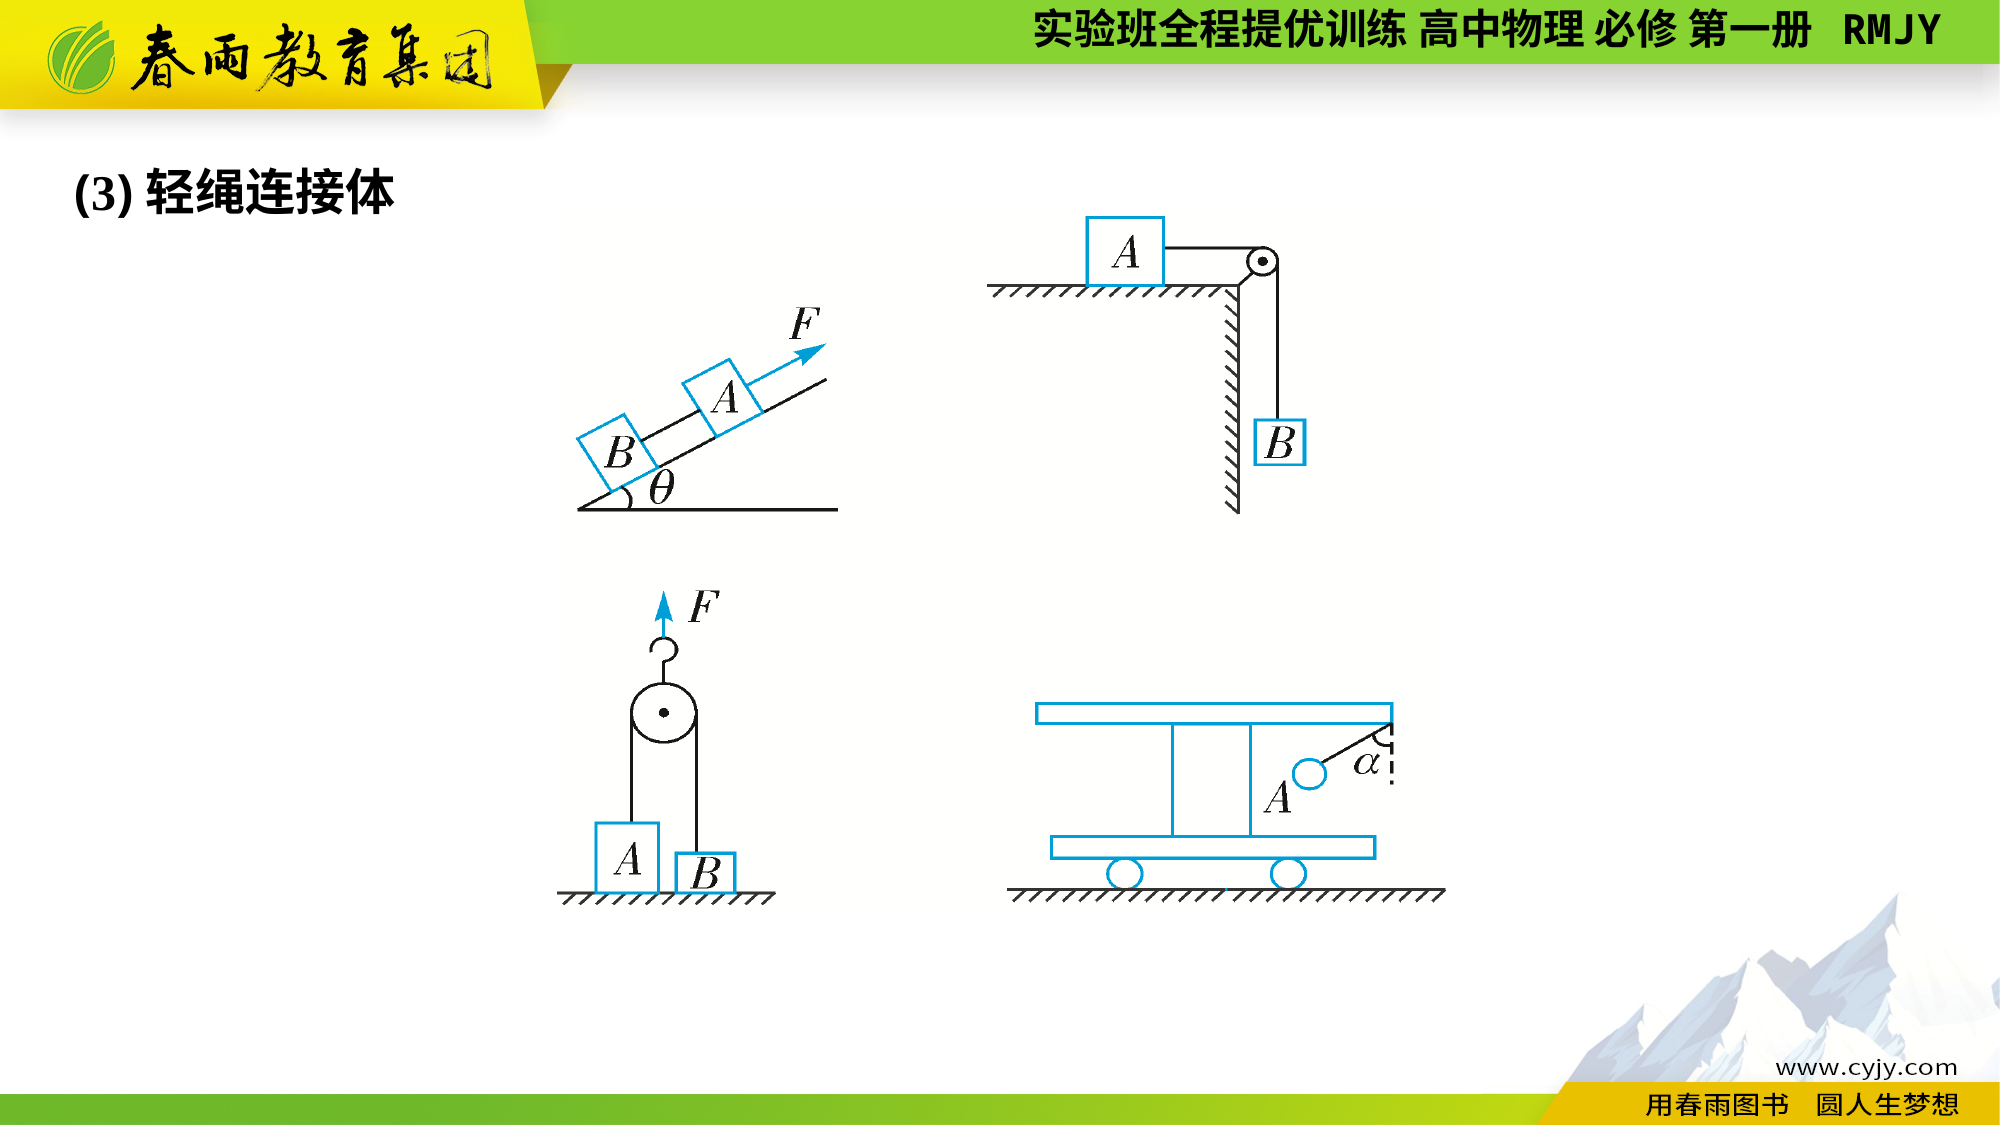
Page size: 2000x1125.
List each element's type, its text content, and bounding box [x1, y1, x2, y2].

list (3)轻绳连接体 [59, 122, 1944, 229]
picture [0, 0, 2000, 1125]
